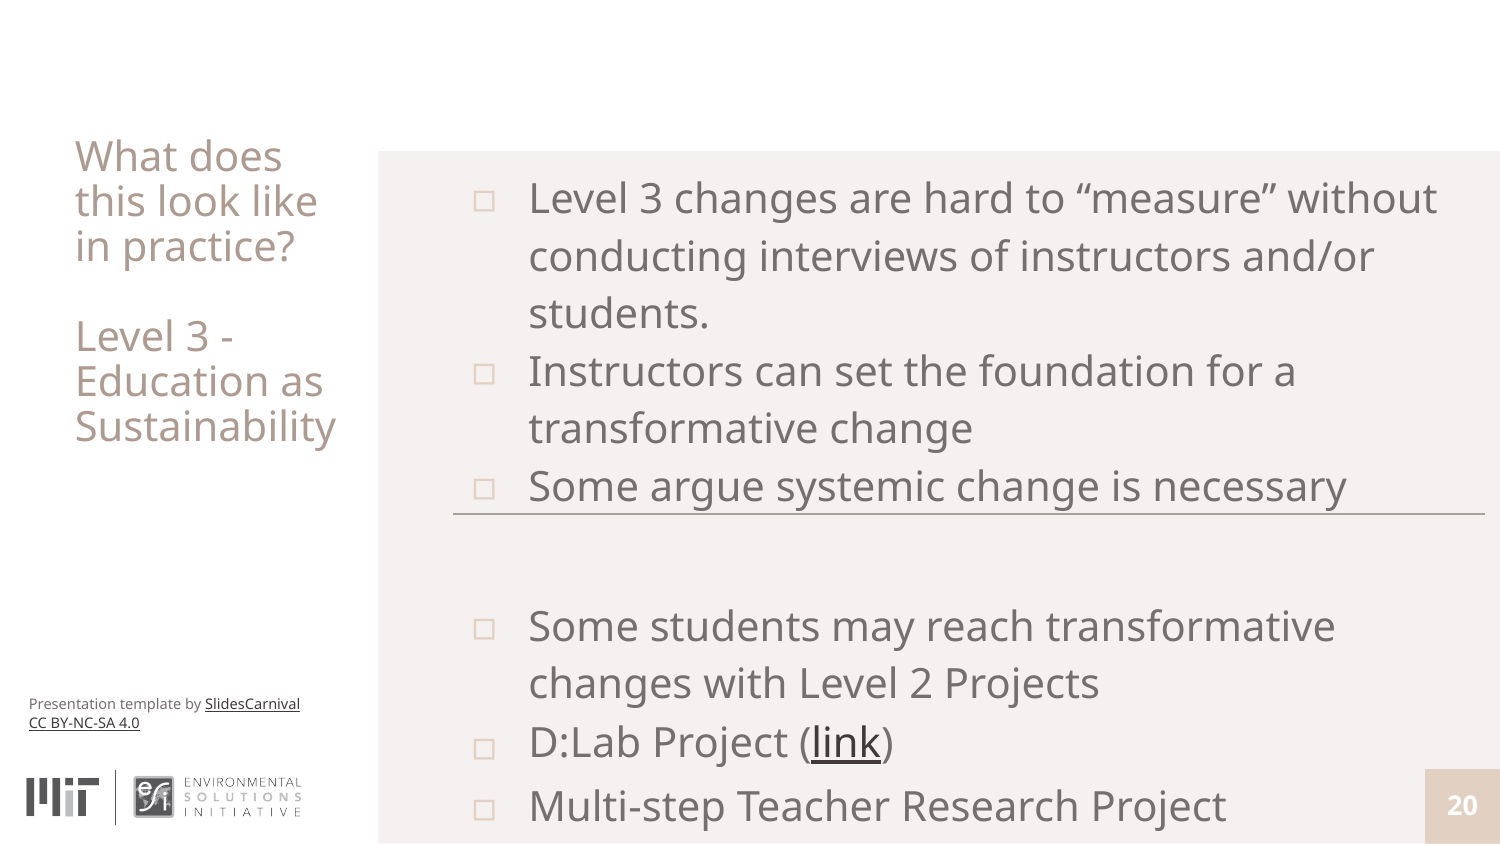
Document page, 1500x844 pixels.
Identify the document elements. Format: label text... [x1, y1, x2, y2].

title What does this look like in practice? Level 3 - Education as Sustainability [74, 135, 342, 769]
slide_number 20 [1425, 769, 1500, 844]
picture [13, 757, 314, 835]
list Level 3 changes are hard to “measure” without conducting interviews of instructors and/or students. Instructors can set the foundation for a transformative change Some argue systemic change is necessary Some students may reach transformative changes with Level 2 Projects D:Lab Project (link) Multi-step Teacher Research Project Thermodynamics w/o combustion engines [453, 164, 1485, 513]
list Level 3 changes are hard to “measure” without conducting interviews of instructors and/or students. Instructors can set the foundation for a transformative change Some argue systemic change is necessary Some students may reach transformative changes with Level 2 Projects D:Lab Project (link) Multi-step Teacher Research Project Thermodynamics w/o combustion engines [453, 520, 1485, 769]
